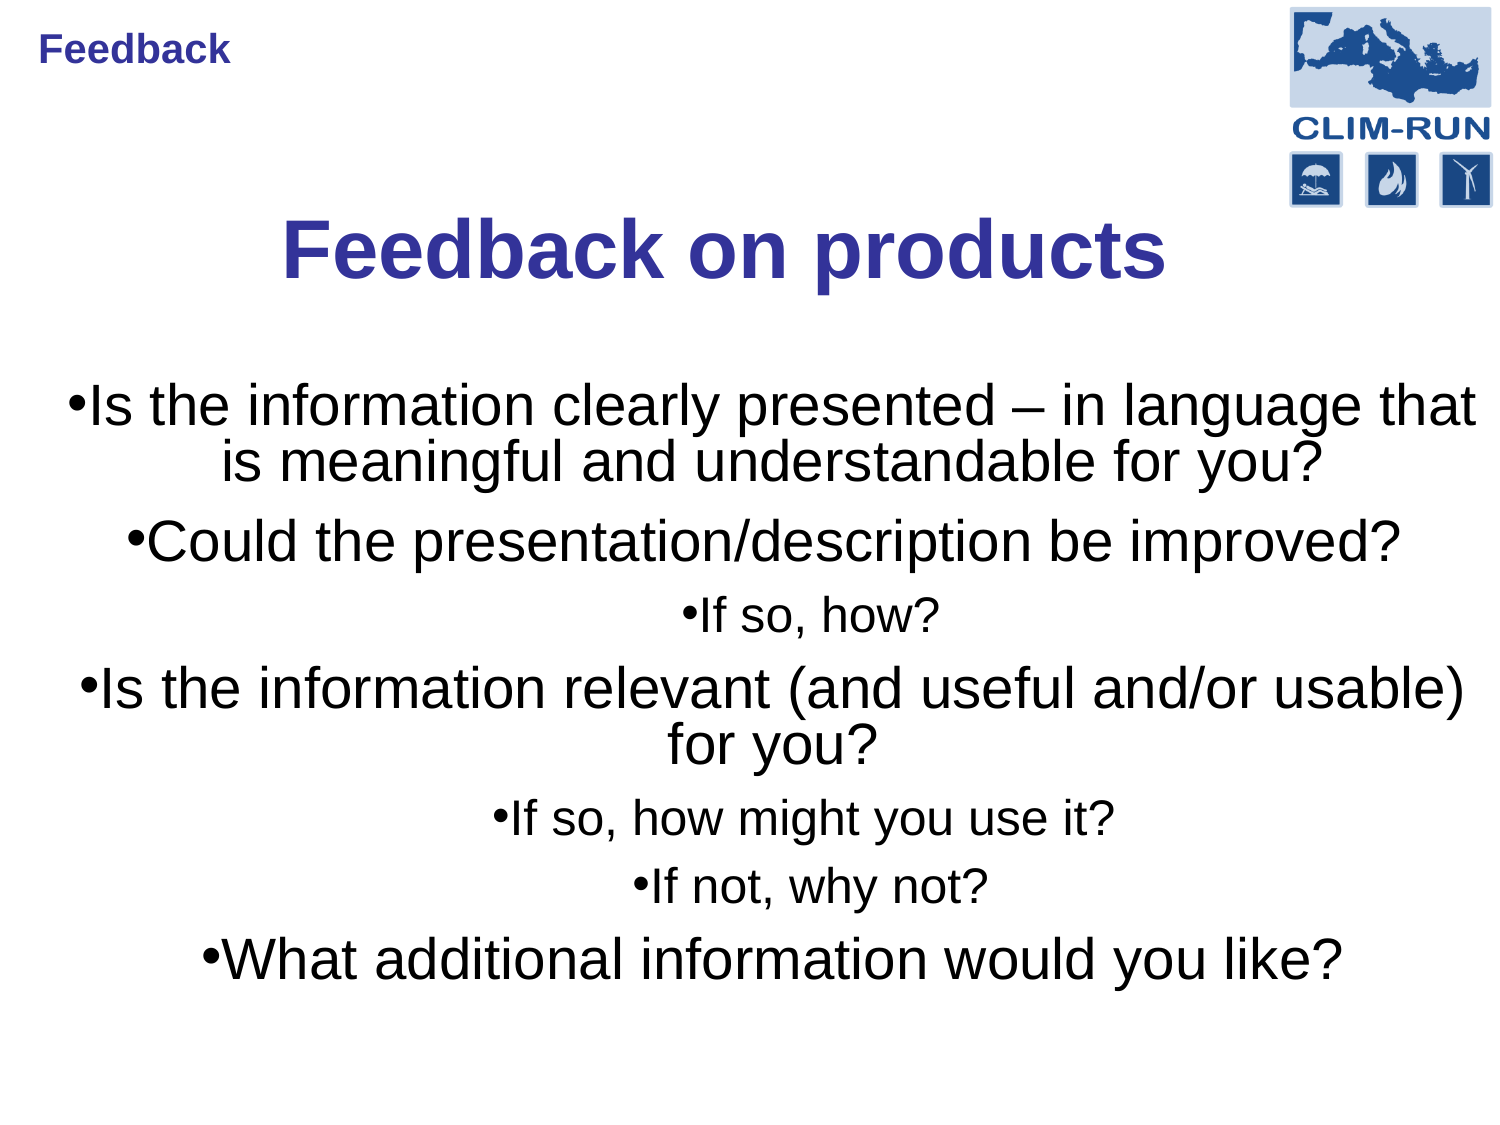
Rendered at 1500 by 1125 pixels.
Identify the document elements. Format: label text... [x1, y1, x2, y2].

title Feedback on products [0, 124, 1476, 367]
text_box Feedback [23, 14, 246, 80]
subtitle Is the information clearly presented – in language that is meaningful and understandable for you? Could the presentation/description be improved? If so, how? Is the information relevant (and useful and/or usable) for you? If so, how might you use it? If not, why not? What additional information would you like? [41, 373, 1500, 1125]
picture [1281, 0, 1500, 216]
